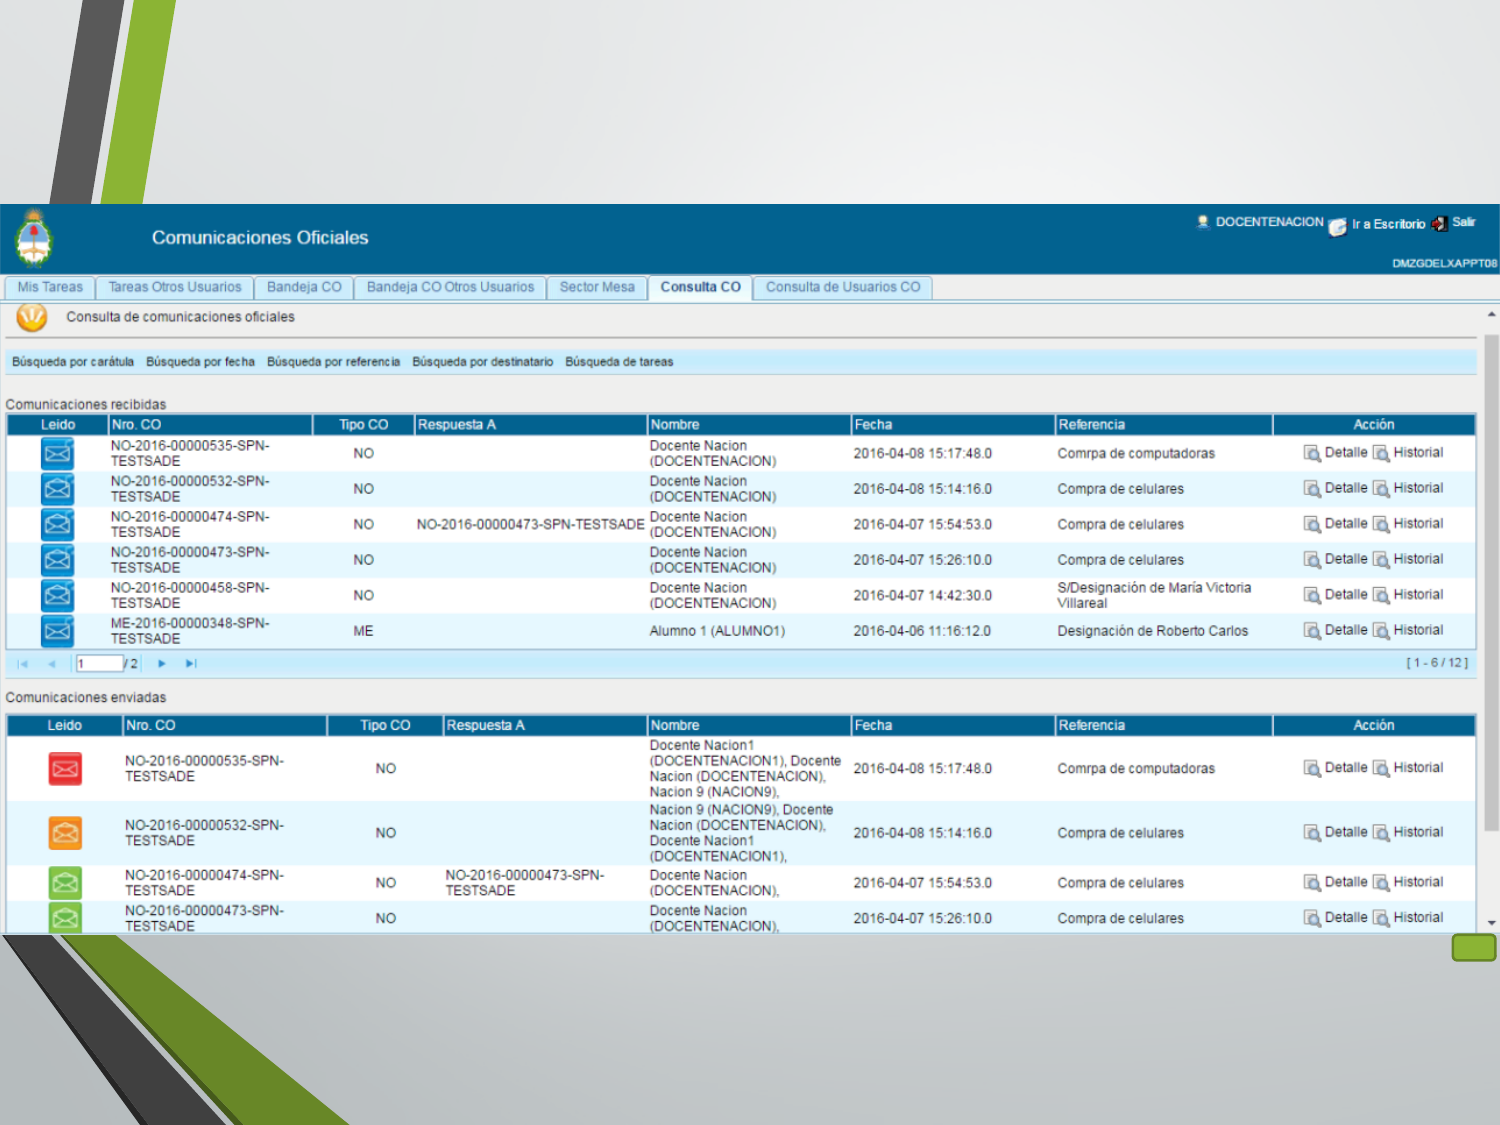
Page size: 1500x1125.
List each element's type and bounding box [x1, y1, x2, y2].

list [0, 204, 1500, 935]
picture [1328, 218, 1348, 238]
picture [1353, 220, 1359, 228]
picture [1401, 220, 1415, 228]
picture [1375, 220, 1394, 228]
text_box [1451, 935, 1497, 962]
picture [1418, 220, 1425, 228]
